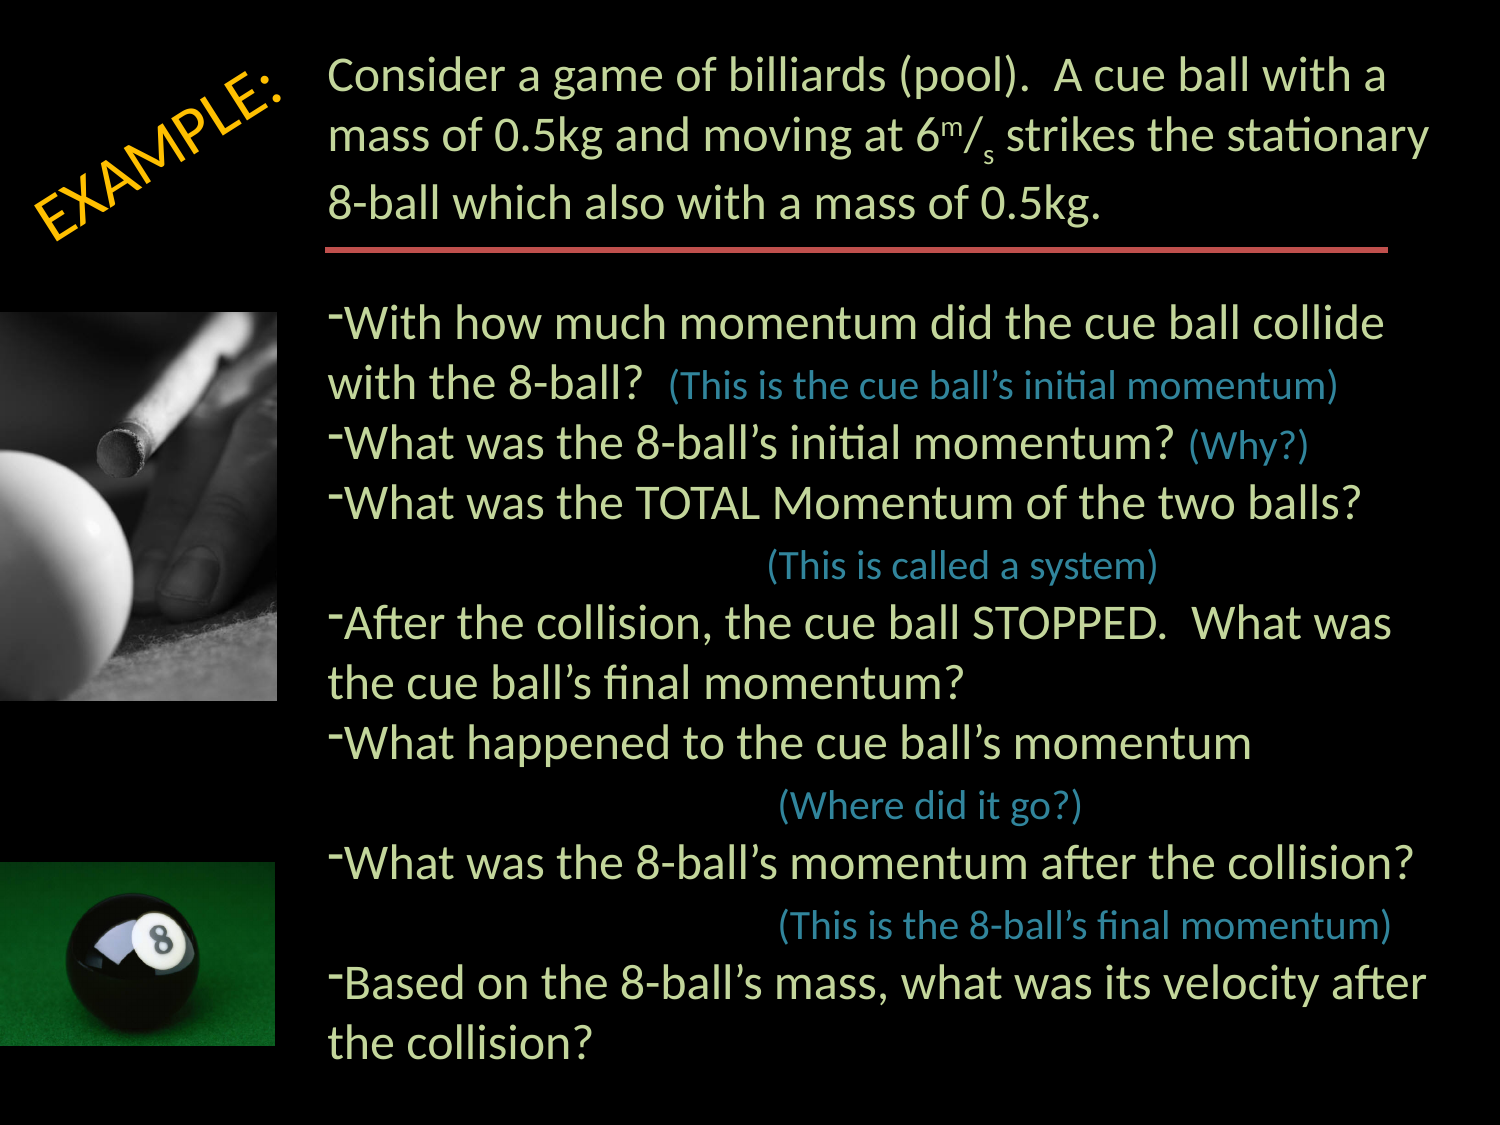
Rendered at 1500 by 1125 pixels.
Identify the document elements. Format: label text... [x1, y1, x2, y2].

text_box EXAMPLE: [1, 26, 310, 270]
picture [0, 862, 276, 1046]
picture [0, 312, 277, 701]
text_box Consider a game of billiards (pool). A cue ball with a mass of 0.5kg and moving at 6m/s strikes the stationary 8-ball which also with a mass of 0.5kg. With how much momentum did the cue ball collide with the 8-ball? (This is the cue ball’s initial momentum) What was the 8-ball’s initial momentum? (Why?) What was the TOTAL Momentum of the two balls? (This is called a system) After the collision, the cue ball STOPPED. What was the cue ball’s final momentum? What happened to the cue ball’s momentum (Where did it go?) What was the 8-ball’s momentum after the collision? (This is the 8-ball’s final momentum) Based on the 8-ball’s mass, what was its velocity after the collision? [312, 34, 1463, 1123]
